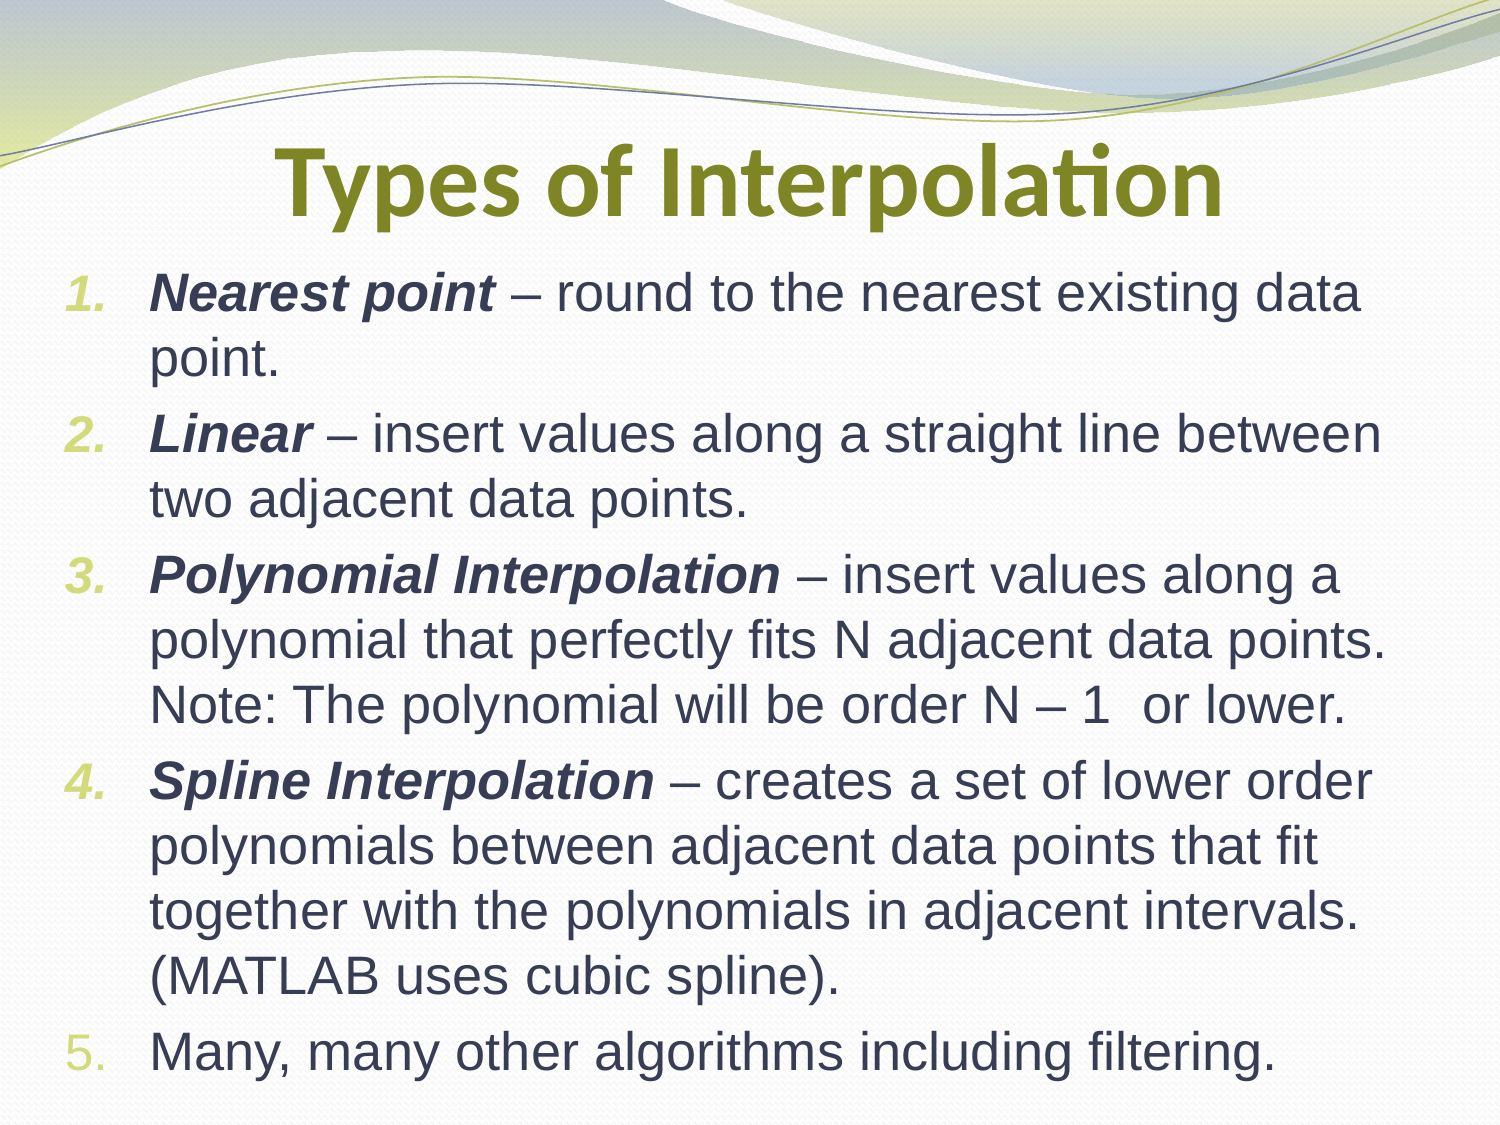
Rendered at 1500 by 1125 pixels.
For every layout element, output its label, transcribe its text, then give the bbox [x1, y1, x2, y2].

list Nearest point – round to the nearest existing data point. Linear – insert values along a straight line between two adjacent data points. Polynomial Interpolation – insert values along a polynomial that perfectly fits N adjacent data points. Note: The polynomial will be order N – 1 or lower. Spline Interpolation – creates a set of lower order polynomials between adjacent data points that fit together with the polynomials in adjacent intervals. (MATLAB uses cubic spline). Many, many other algorithms including filtering. [50, 249, 1450, 1100]
title Types of Interpolation [75, 50, 1425, 238]
